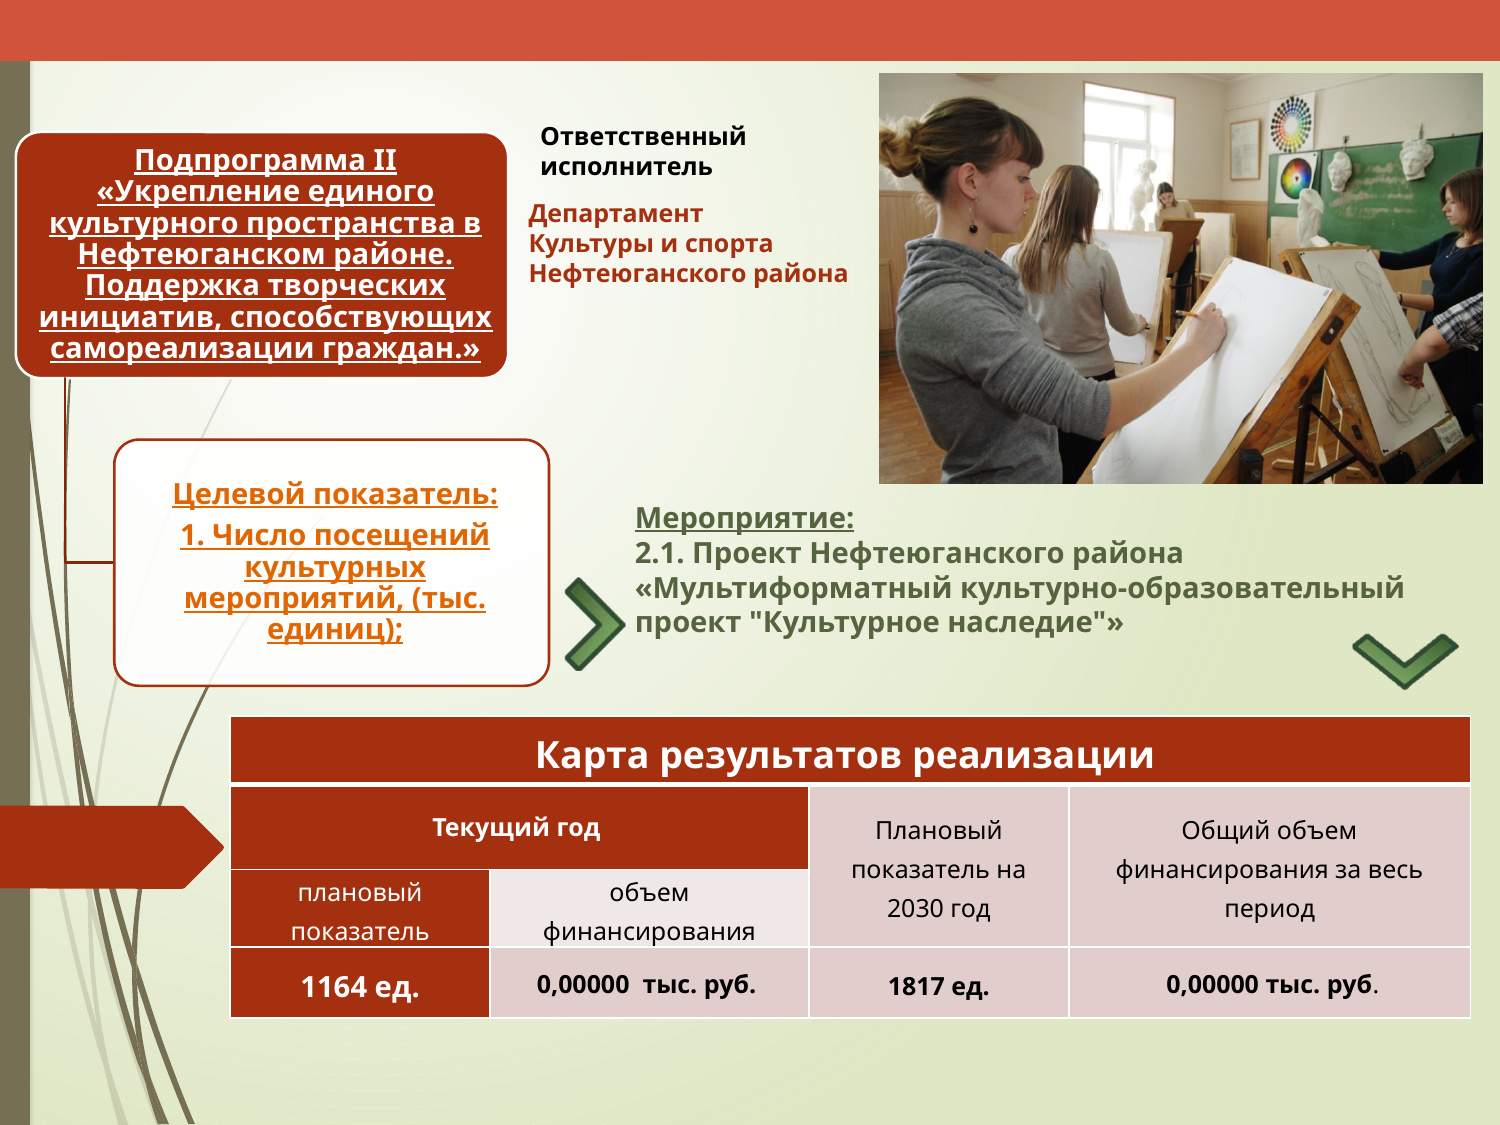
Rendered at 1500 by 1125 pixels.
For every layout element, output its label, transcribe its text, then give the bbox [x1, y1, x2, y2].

table_cell Плановый показатель на 2030 год [810, 787, 1068, 946]
table_cell 1164 ед. [231, 948, 489, 1017]
text_box Департамент Культуры и спорта Нефтеюганского района [554, 190, 869, 295]
picture [0, 0, 1500, 61]
table_cell Общий объем финансирования за весь период [1070, 787, 1470, 946]
table_cell 0,00000 тыс. руб. [491, 948, 808, 1017]
picture [565, 559, 693, 689]
table_header Карта результатов реализации [231, 717, 1470, 782]
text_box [15, 68, 550, 752]
picture [879, 73, 1483, 484]
table_cell 1817 ед. [810, 948, 1068, 1017]
table_cell плановый показатель [231, 870, 489, 946]
picture [1352, 633, 1459, 752]
table_cell 0,00000 тыс. руб. [1070, 948, 1470, 1017]
text_box Ответственный исполнитель [554, 113, 843, 188]
text_box Мероприятие: 2.1. Проект Нефтеюганского района «Мультиформатный культурно-образовательный проект "Культурное наследие"» [620, 491, 1471, 647]
table_cell объем финансирования [491, 870, 808, 946]
table_cell Текущий год [231, 787, 808, 869]
